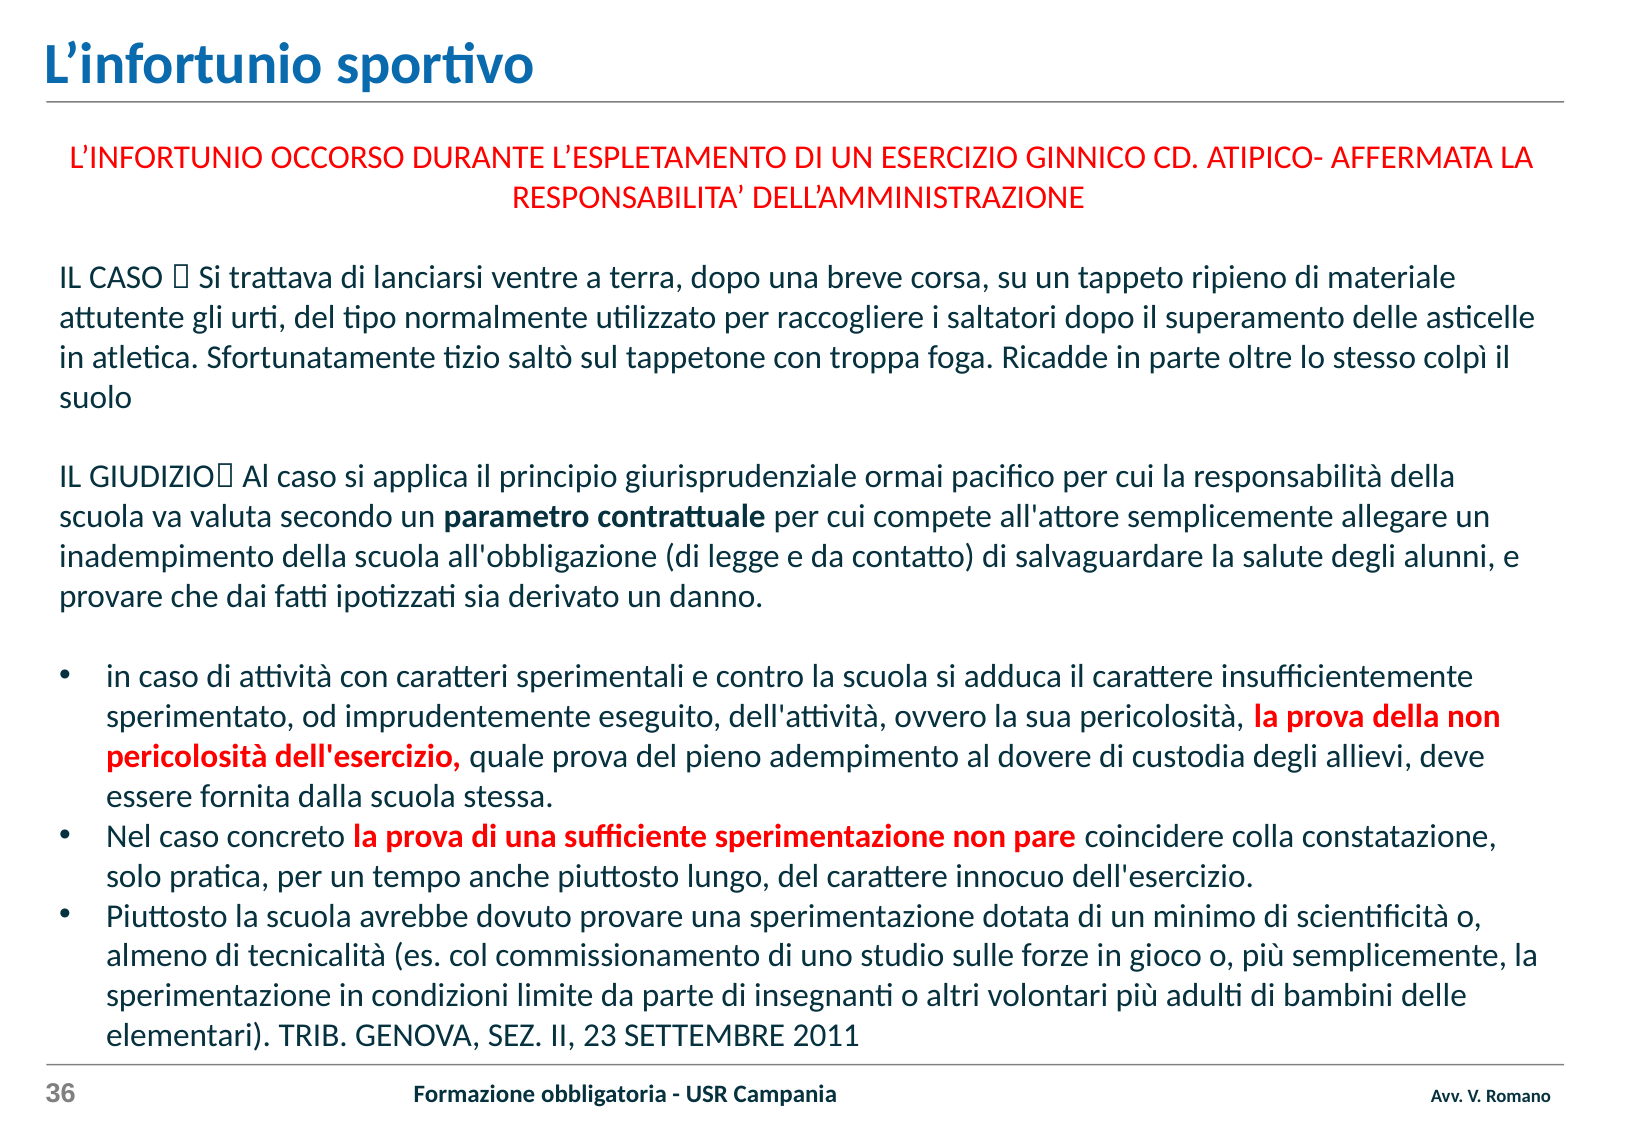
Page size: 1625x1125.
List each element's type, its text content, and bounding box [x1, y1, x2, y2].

text_box L’INFORTUNIO OCCORSO DURANTE L’ESPLETAMENTO DI UN ESERCIZIO GINNICO CD. ATIPICO- AFFERMATA LA RESPONSABILITA’ DELL’AMMINISTRAZIONE IL CASO  Si trattava di lanciarsi ventre a terra, dopo una breve corsa, su un tappeto ripieno di materiale attutente gli urti, del tipo normalmente utilizzato per raccogliere i saltatori dopo il superamento delle asticelle in atletica. Sfortunatamente tizio saltò sul tappetone con troppa foga. Ricadde in parte oltre lo stesso colpì il suolo IL GIUDIZIO Al caso si applica il principio giurisprudenziale ormai pacifico per cui la responsabilità della scuola va valuta secondo un parametro contrattuale per cui compete all'attore semplicemente allegare un inadempimento della scuola all'obbligazione (di legge e da contatto) di salvaguardare la salute degli alunni, e provare che dai fatti ipotizzati sia derivato un danno. in caso di attività con caratteri sperimentali e contro la scuola si adduca il carattere insufficientemente sperimentato, od imprudentemente eseguito, dell'attività, ovvero la sua pericolosità, la prova della non pericolosità dell'esercizio, quale prova del pieno adempimento al dovere di custodia degli allievi, deve essere fornita dalla scuola stessa. Nel caso concreto la prova di una sufficiente sperimentazione non pare coincidere colla constatazione, solo pratica, per un tempo anche piuttosto lungo, del carattere innocuo dell'esercizio. Piuttosto la scuola avrebbe dovuto provare una sperimentazione dotata di un minimo di scientificità o, almeno di tecnicalità (es. col commissionamento di uno studio sulle forze in gioco o, più semplicemente, la sperimentazione in condizioni limite da parte di insegnanti o altri volontari più adulti di bambini delle elementari). TRIB. GENOVA, SEZ. II, 23 SETTEMBRE 2011 [44, 127, 1561, 1065]
text_box L’infortunio sportivo [44, 24, 1561, 91]
